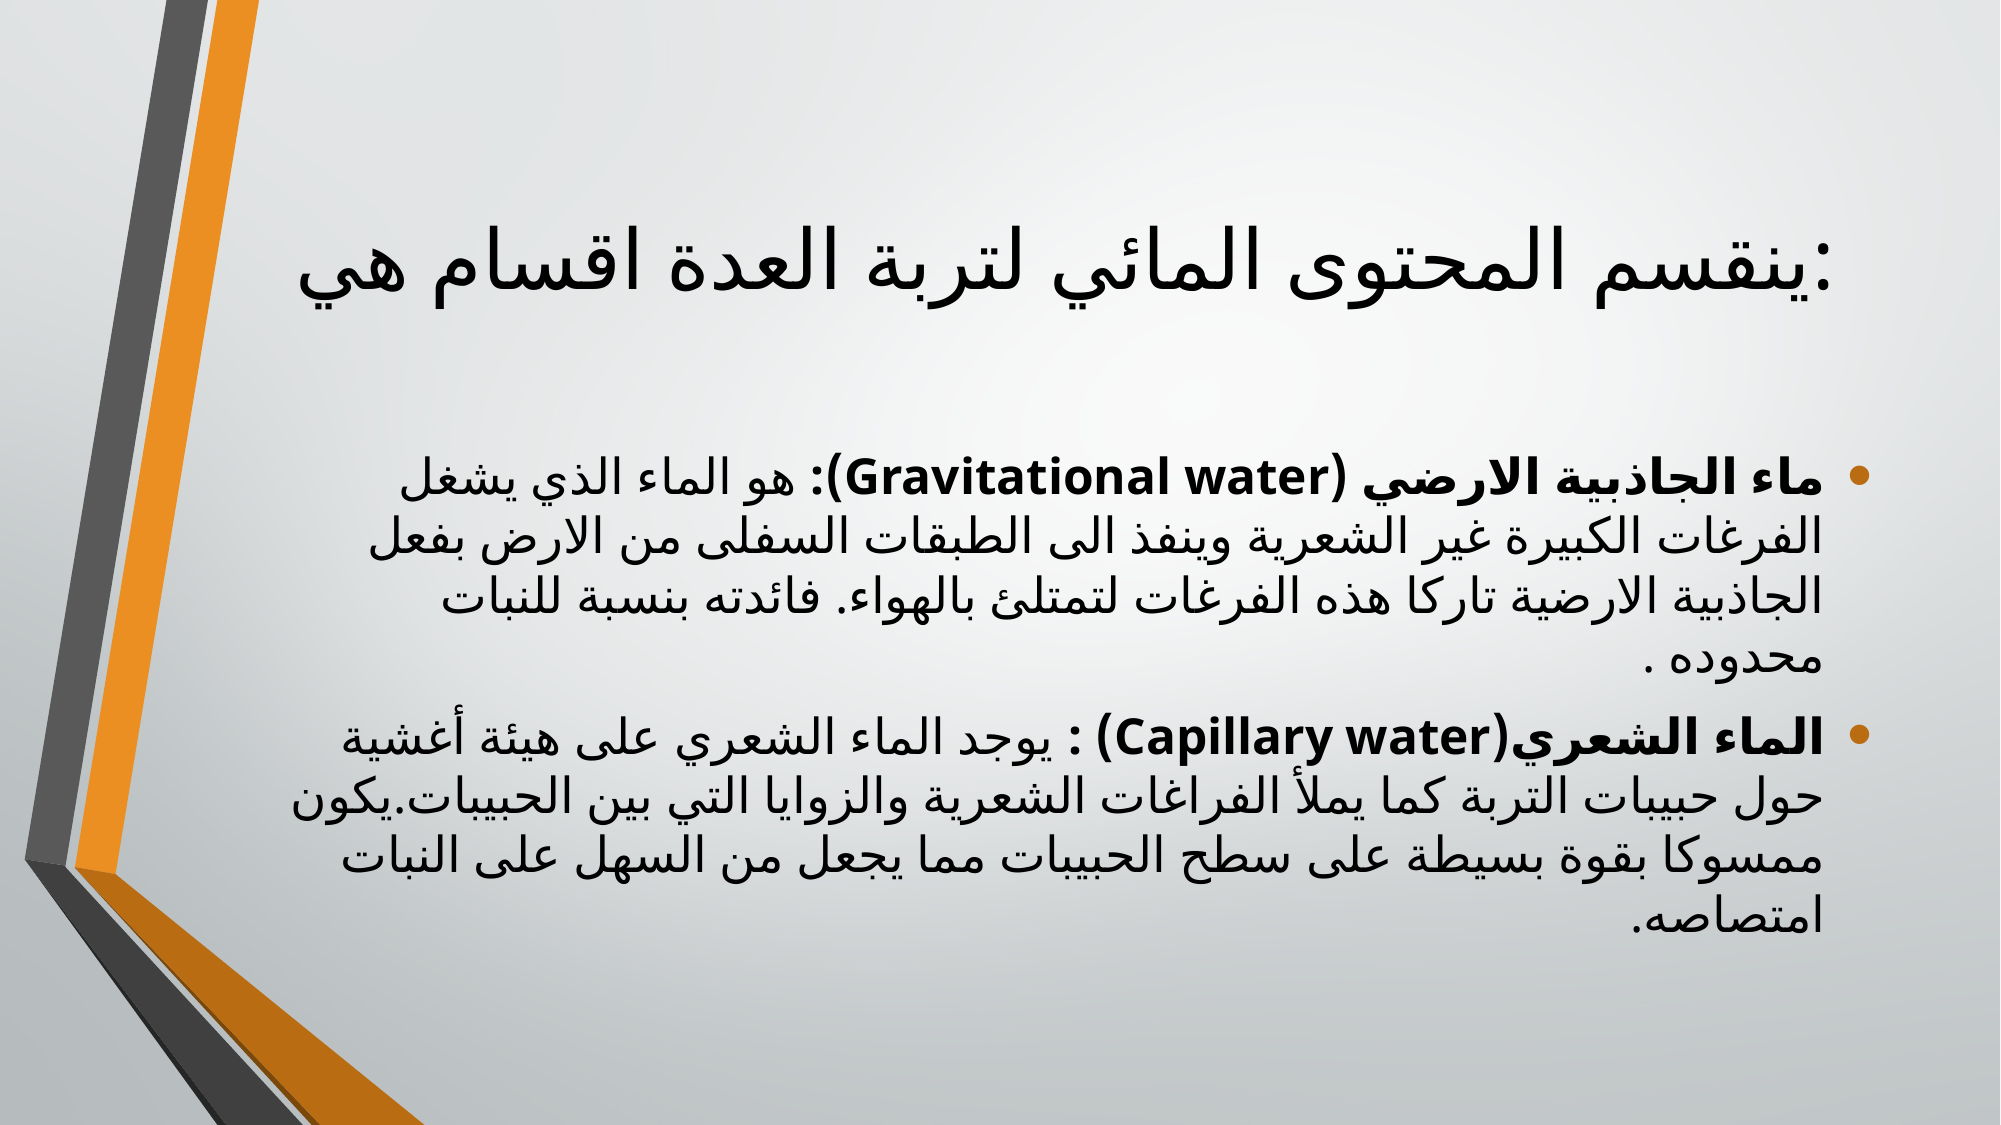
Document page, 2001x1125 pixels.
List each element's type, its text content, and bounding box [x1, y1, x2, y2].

list ماء الجاذبية الارضي (Gravitational water): هو الماء الذي يشغل الفرغات الكبيرة غير الشعرية وينفذ الى الطبقات السفلى من الارض بفعل الجاذبية الارضية تاركا هذه الفرغات لتمتلئ بالهواء. فائدته بنسبة للنبات محدوده . الماء الشعري(Capillary water) : يوجد الماء الشعري على هيئة أغشية حول حبيبات التربة كما يملأ الفراغات الشعرية والزوايا التي بين الحبيبات.يكون ممسوكا بقوة بسيطة على سطح الحبيبات مما يجعل من السهل على النبات امتصاصه. [243, 437, 1887, 950]
title ينقسم المحتوى المائي لتربة العدة اقسام هي: [243, 112, 1887, 400]
